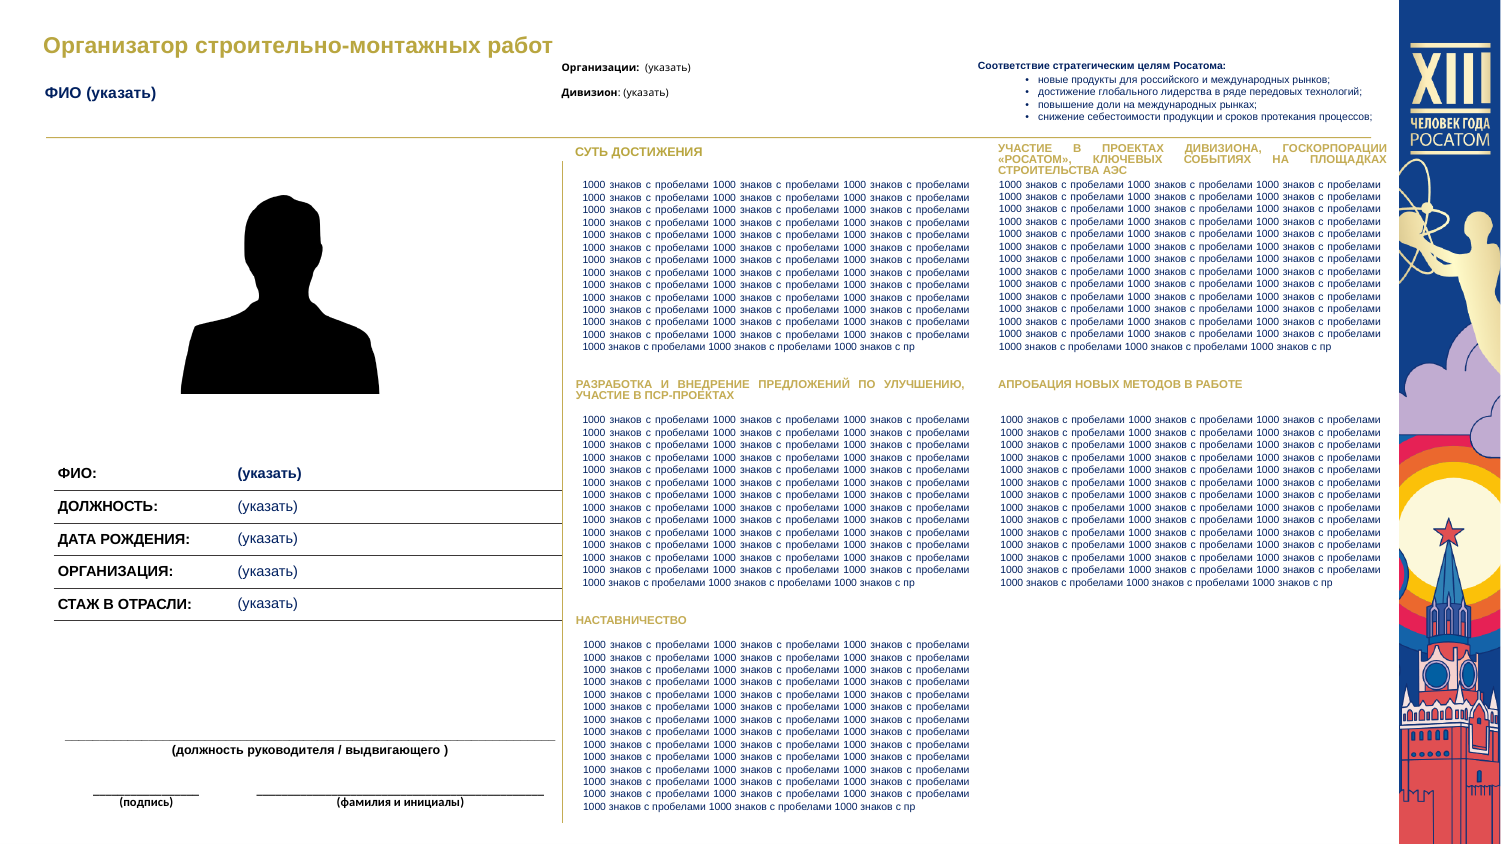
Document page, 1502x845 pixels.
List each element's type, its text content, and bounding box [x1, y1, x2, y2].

table_cell (указать) [223, 491, 562, 523]
text_box [180, 195, 380, 395]
text_box 1000 знаков с пробелами 1000 знаков с пробелами 1000 знаков с пробелами 1000 знаков с пробелами 1000 знаков с пробелами 1000 знаков с пробелами 1000 знаков с пробелами 1000 знаков с пробелами 1000 знаков с пробелами 1000 знаков с пробелами 1000 знаков с пробелами 1000 знаков с пробелами 1000 знаков с пробелами 1000 знаков с пробелами 1000 знаков с пробелами 1000 знаков с пробелами 1000 знаков с пробелами 1000 знаков с пробелами 1000 знаков с пробелами 1000 знаков с пробелами 1000 знаков с пробелами 1000 знаков с пробелами 1000 знаков с пробелами 1000 знаков с пробелами 1000 знаков с пробелами 1000 знаков с пробелами 1000 знаков с пробелами 1000 знаков с пробелами 1000 знаков с пробелами 1000 знаков с пробелами 1000 знаков с пробелами 1000 знаков с пробелами 1000 знаков с пробелами 1000 знаков с пробелами 1000 знаков с пробелами 1000 знаков с пробелами 1000 знаков с пробелами 1000 знаков с пробелами 1000 знаков с пробелами 1000 знаков с пробелами 1000 знаков с пробелами 1000 знаков с пр [985, 406, 1397, 596]
text_box 1000 знаков с пробелами 1000 знаков с пробелами 1000 знаков с пробелами 1000 знаков с пробелами 1000 знаков с пробелами 1000 знаков с пробелами 1000 знаков с пробелами 1000 знаков с пробелами 1000 знаков с пробелами 1000 знаков с пробелами 1000 знаков с пробелами 1000 знаков с пробелами 1000 знаков с пробелами 1000 знаков с пробелами 1000 знаков с пробелами 1000 знаков с пробелами 1000 знаков с пробелами 1000 знаков с пробелами 1000 знаков с пробелами 1000 знаков с пробелами 1000 знаков с пробелами 1000 знаков с пробелами 1000 знаков с пробелами 1000 знаков с пробелами 1000 знаков с пробелами 1000 знаков с пробелами 1000 знаков с пробелами 1000 знаков с пробелами 1000 знаков с пробелами 1000 знаков с пробелами 1000 знаков с пробелами 1000 знаков с пробелами 1000 знаков с пробелами 1000 знаков с пробелами 1000 знаков с пробелами 1000 знаков с пробелами 1000 знаков с пробелами 1000 знаков с пробелами 1000 знаков с пробелами 1000 знаков с пробелами 1000 знаков с пробелами 1000 знаков с пр [567, 406, 985, 596]
table_cell СТАЖ В ОТРАСЛИ: [54, 589, 223, 620]
text_box 1000 знаков с пробелами 1000 знаков с пробелами 1000 знаков с пробелами 1000 знаков с пробелами 1000 знаков с пробелами 1000 знаков с пробелами 1000 знаков с пробелами 1000 знаков с пробелами 1000 знаков с пробелами 1000 знаков с пробелами 1000 знаков с пробелами 1000 знаков с пробелами 1000 знаков с пробелами 1000 знаков с пробелами 1000 знаков с пробелами 1000 знаков с пробелами 1000 знаков с пробелами 1000 знаков с пробелами 1000 знаков с пробелами 1000 знаков с пробелами 1000 знаков с пробелами 1000 знаков с пробелами 1000 знаков с пробелами 1000 знаков с пробелами 1000 знаков с пробелами 1000 знаков с пробелами 1000 знаков с пробелами 1000 знаков с пробелами 1000 знаков с пробелами 1000 знаков с пробелами 1000 знаков с пробелами 1000 знаков с пробелами 1000 знаков с пробелами 1000 знаков с пробелами 1000 знаков с пробелами 1000 знаков с пробелами 1000 знаков с пробелами 1000 знаков с пробелами 1000 знаков с пробелами 1000 знаков с пробелами 1000 знаков с пробелами 1000 знаков с пр [568, 630, 986, 820]
table_header СУТЬ ДОСТИЖЕНИЯ [567, 138, 984, 168]
text_box РАЗРАБОТКА И ВНЕДРЕНИЕ ПРЕДЛОЖЕНИЙ ПО УЛУЧШЕНИЮ, УЧАСТИЕ В ПСР-ПРОЕКТАХ [563, 372, 980, 410]
text_box АПРОБАЦИЯ НОВЫХ МЕТОДОВ В РАБОТЕ [983, 372, 1403, 399]
text_box УЧАСТИЕ В ПРОЕКТАХ ДИВИЗИОНА, ГОСКОРПОРАЦИИ «РОСАТОМ», КЛЮЧЕВЫХ СОБЫТИЯХ НА ПЛОЩАДКАХ СТРОИТЕЛЬСТВА АЭС [983, 136, 1403, 184]
table_cell (указать) [223, 589, 562, 620]
table_header (указать) [223, 458, 562, 490]
table_cell ДАТА РОЖДЕНИЯ: [54, 524, 223, 555]
text_box ______________________________________________________________________ (должность руководителя / выдвигающего ) [46, 719, 562, 764]
text_box Организации: (указать) Дивизион: (указать) [561, 60, 1010, 111]
table_header ______________________________________________ (фамилия и инициалы) [239, 777, 562, 822]
text_box Организатор строительно-монтажных работ [28, 23, 1402, 66]
table_cell (указать) [223, 556, 562, 588]
table_header ФИО: [54, 458, 223, 490]
text_box ФИО (указать) [30, 79, 550, 110]
text_box • новые продукты для российского и международных рынков; • достижение глобального лидерства в ряде передовых технологий; • повышение доли на международных рынках; • снижение себестоимости продукции и сроков протекания процессов; [1010, 65, 1394, 148]
text_box Соответствие стратегическим целям Росатома: [963, 52, 1242, 80]
table_cell ОРГАНИЗАЦИЯ: [54, 556, 223, 588]
text_box НАСТАВНИЧЕСТВО [563, 608, 980, 635]
text_box 1000 знаков с пробелами 1000 знаков с пробелами 1000 знаков с пробелами 1000 знаков с пробелами 1000 знаков с пробелами 1000 знаков с пробелами 1000 знаков с пробелами 1000 знаков с пробелами 1000 знаков с пробелами 1000 знаков с пробелами 1000 знаков с пробелами 1000 знаков с пробелами 1000 знаков с пробелами 1000 знаков с пробелами 1000 знаков с пробелами 1000 знаков с пробелами 1000 знаков с пробелами 1000 знаков с пробелами 1000 знаков с пробелами 1000 знаков с пробелами 1000 знаков с пробелами 1000 знаков с пробелами 1000 знаков с пробелами 1000 знаков с пробелами 1000 знаков с пробелами 1000 знаков с пробелами 1000 знаков с пробелами 1000 знаков с пробелами 1000 знаков с пробелами 1000 знаков с пробелами 1000 знаков с пробелами 1000 знаков с пробелами 1000 знаков с пробелами 1000 знаков с пробелами 1000 знаков с пробелами 1000 знаков с пробелами 1000 знаков с пробелами 1000 знаков с пробелами 1000 знаков с пробелами 1000 знаков с пробелами 1000 знаков с пробелами 1000 знаков с пр [567, 171, 986, 361]
table_cell ДОЛЖНОСТЬ: [54, 491, 223, 523]
table_header _________________ (подпись) [54, 777, 239, 822]
picture [0, 0, 1501, 844]
table_cell (указать) [223, 524, 562, 555]
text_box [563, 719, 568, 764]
text_box 1000 знаков с пробелами 1000 знаков с пробелами 1000 знаков с пробелами 1000 знаков с пробелами 1000 знаков с пробелами 1000 знаков с пробелами 1000 знаков с пробелами 1000 знаков с пробелами 1000 знаков с пробелами 1000 знаков с пробелами 1000 знаков с пробелами 1000 знаков с пробелами 1000 знаков с пробелами 1000 знаков с пробелами 1000 знаков с пробелами 1000 знаков с пробелами 1000 знаков с пробелами 1000 знаков с пробелами 1000 знаков с пробелами 1000 знаков с пробелами 1000 знаков с пробелами 1000 знаков с пробелами 1000 знаков с пробелами 1000 знаков с пробелами 1000 знаков с пробелами 1000 знаков с пробелами 1000 знаков с пробелами 1000 знаков с пробелами 1000 знаков с пробелами 1000 знаков с пробелами 1000 знаков с пробелами 1000 знаков с пробелами 1000 знаков с пробелами 1000 знаков с пробелами 1000 знаков с пробелами 1000 знаков с пробелами 1000 знаков с пробелами 1000 знаков с пробелами 1000 знаков с пробелами 1000 знаков с пробелами 1000 знаков с пробелами 1000 знаков с пр [984, 170, 1397, 360]
